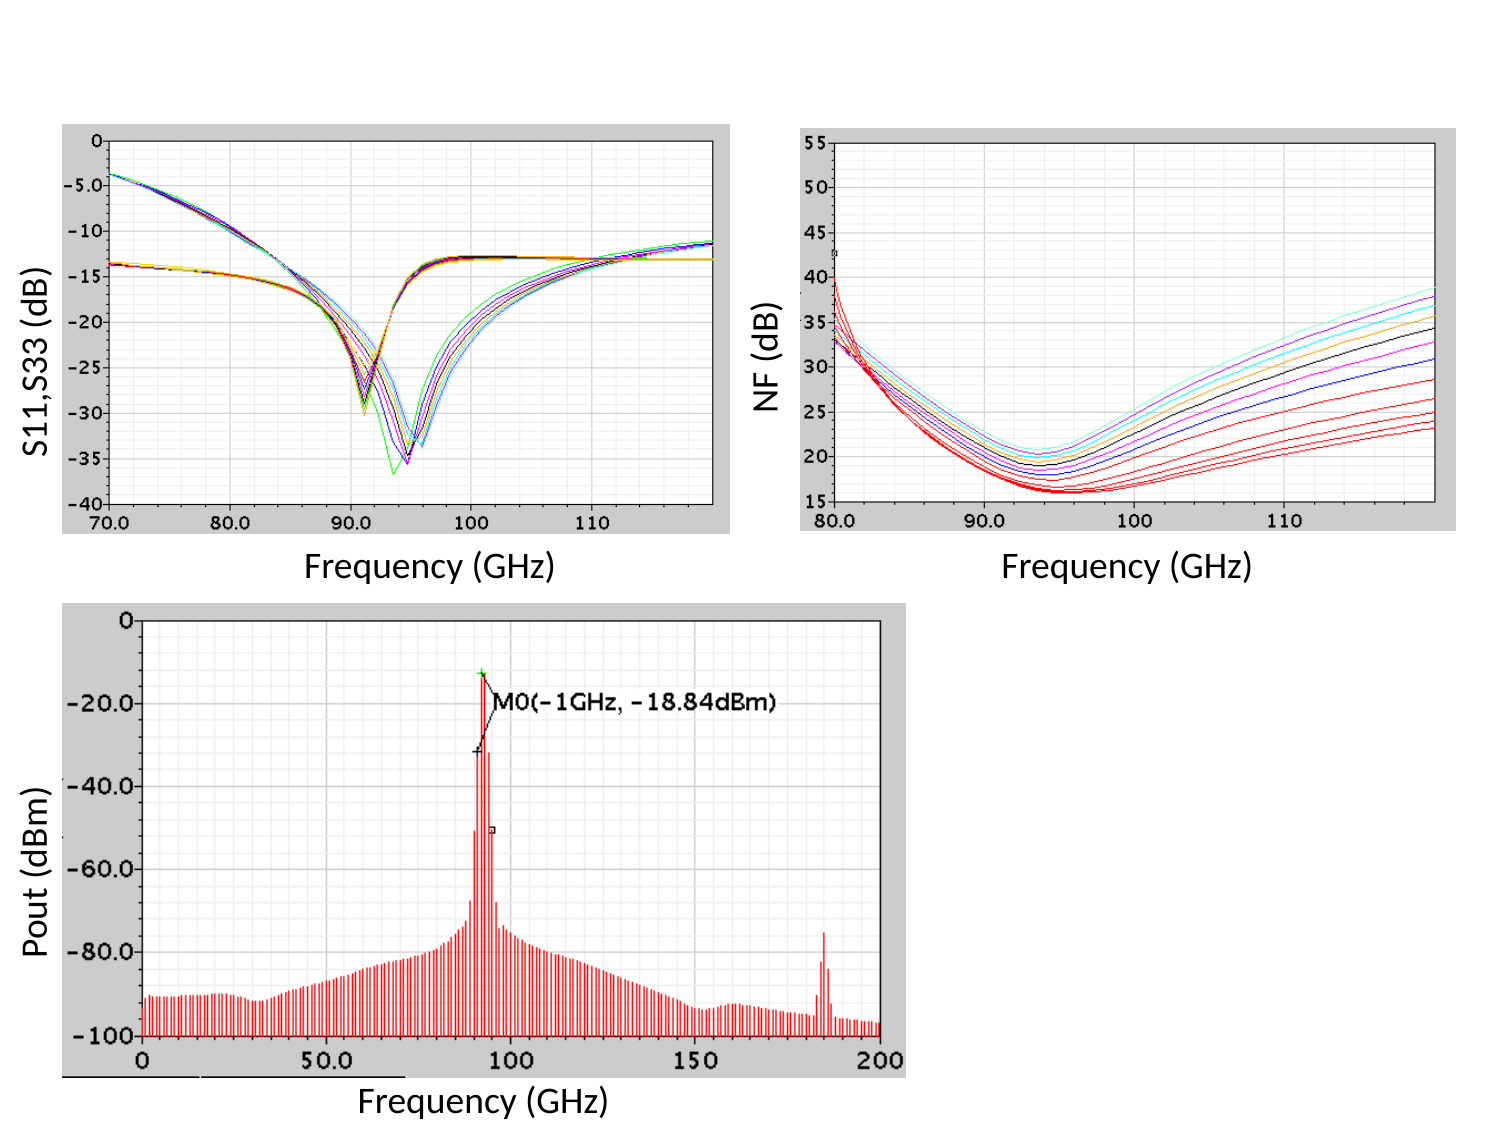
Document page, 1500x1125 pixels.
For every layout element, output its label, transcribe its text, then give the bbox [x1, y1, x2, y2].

text_box NF (dB) [734, 285, 793, 429]
text_box S11,S33 (dB) [1, 251, 57, 473]
picture [62, 603, 906, 1078]
text_box Pout (dBm) [1, 771, 57, 973]
text_box Frequency (GHz) [342, 1085, 625, 1125]
picture [62, 124, 730, 534]
text_box Frequency (GHz) [289, 542, 572, 594]
text_box Frequency (GHz) [986, 539, 1269, 594]
picture [799, 127, 1456, 531]
